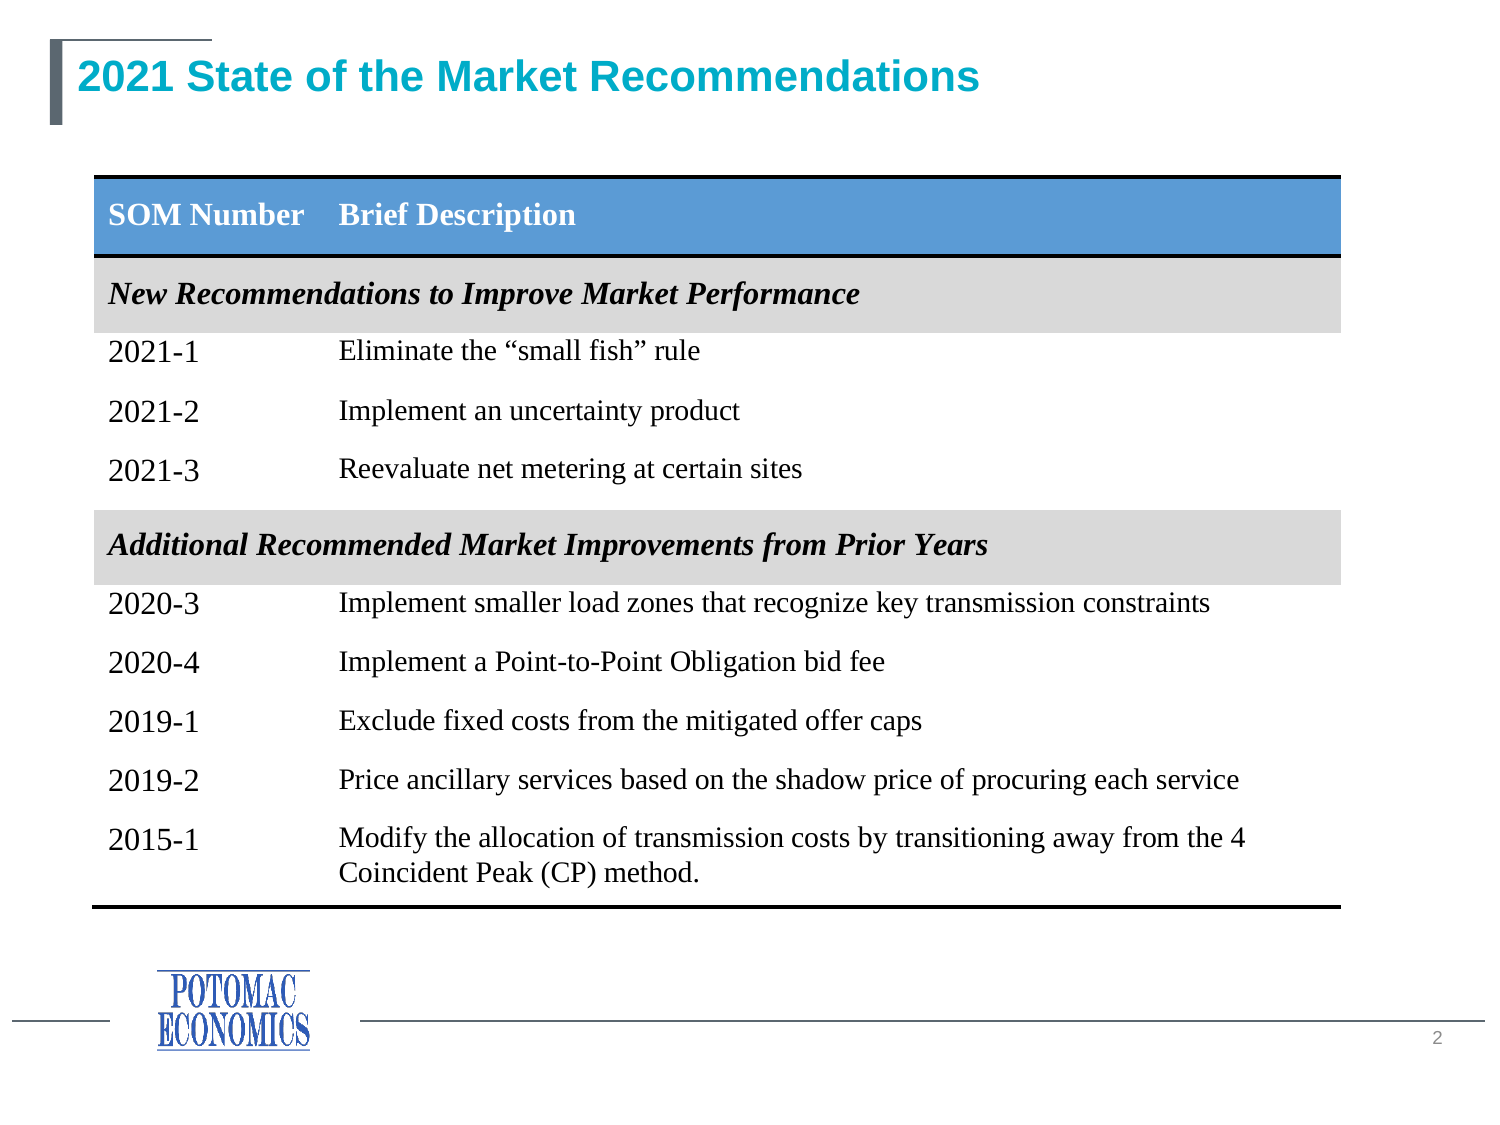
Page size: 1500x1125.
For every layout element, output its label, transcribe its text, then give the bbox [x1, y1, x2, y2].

picture [87, 174, 1351, 1053]
title 2021 State of the Market Recommendations [62, 39, 1450, 134]
slide_number 2 [1387, 1012, 1488, 1062]
